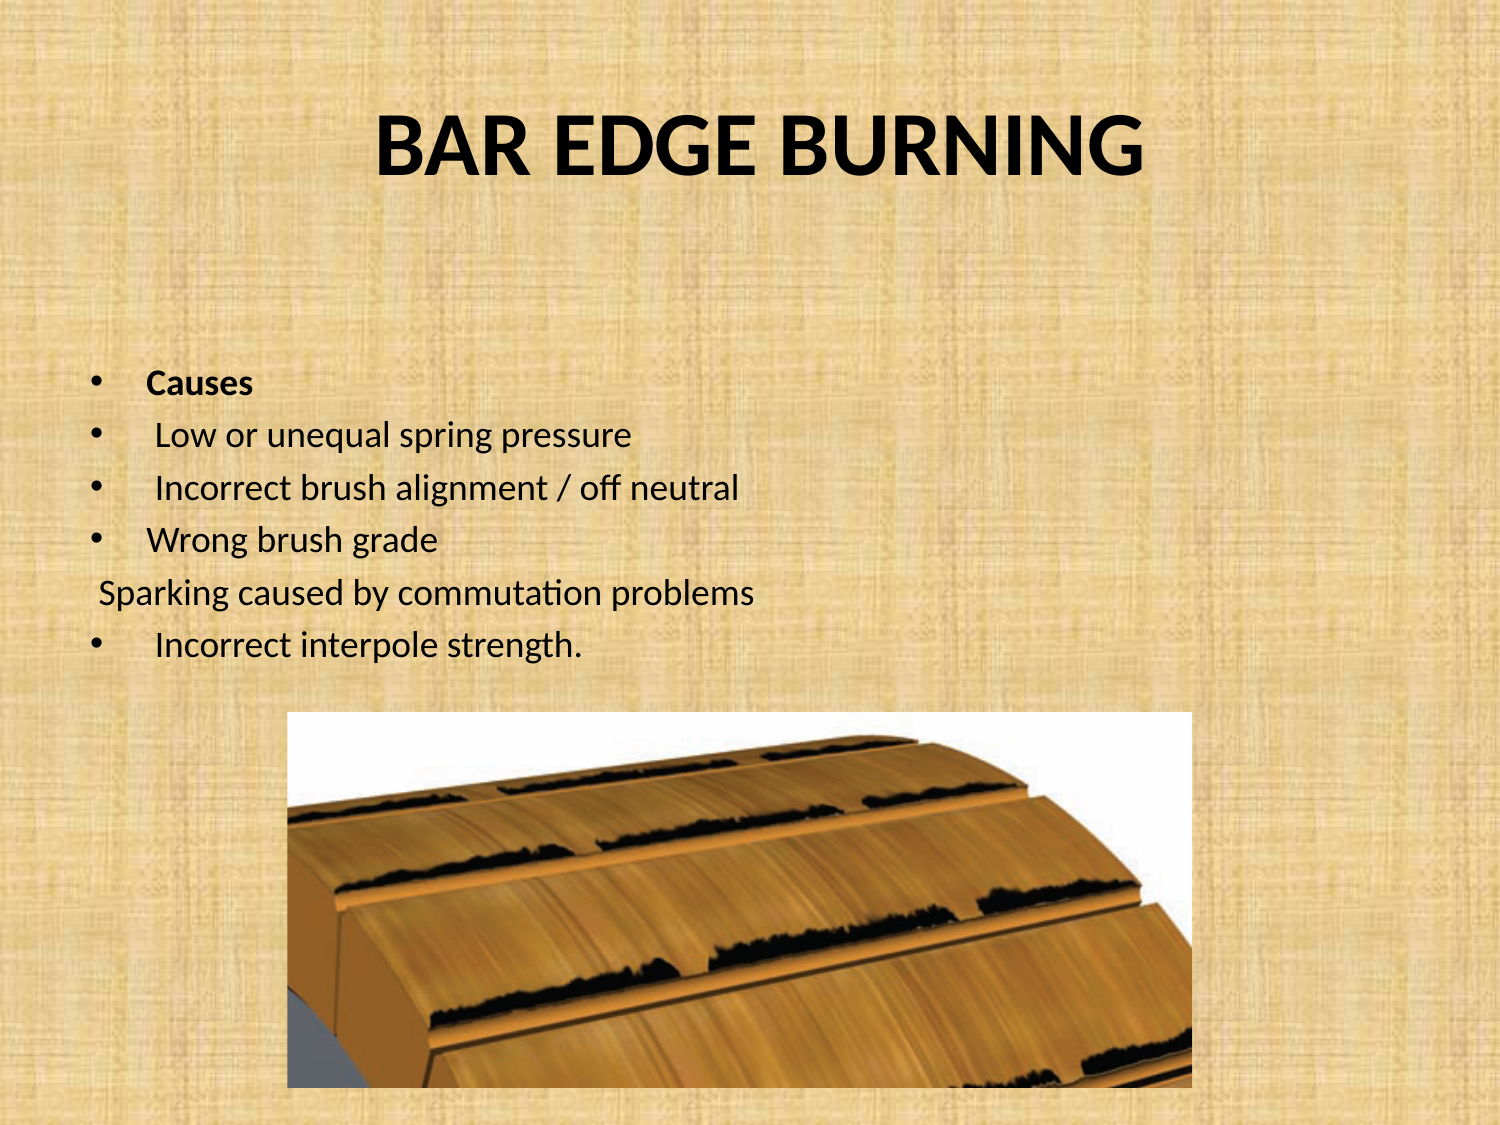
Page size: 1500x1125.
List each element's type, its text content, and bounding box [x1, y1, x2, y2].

picture [0, 0, 1500, 1125]
title BAR EDGE BURNING [75, 45, 1425, 233]
list Causes Low or unequal spring pressure Incorrect brush alignment / off neutral Wrong brush grade Sparking caused by commutation problems Incorrect interpole strength. [75, 262, 1425, 1005]
